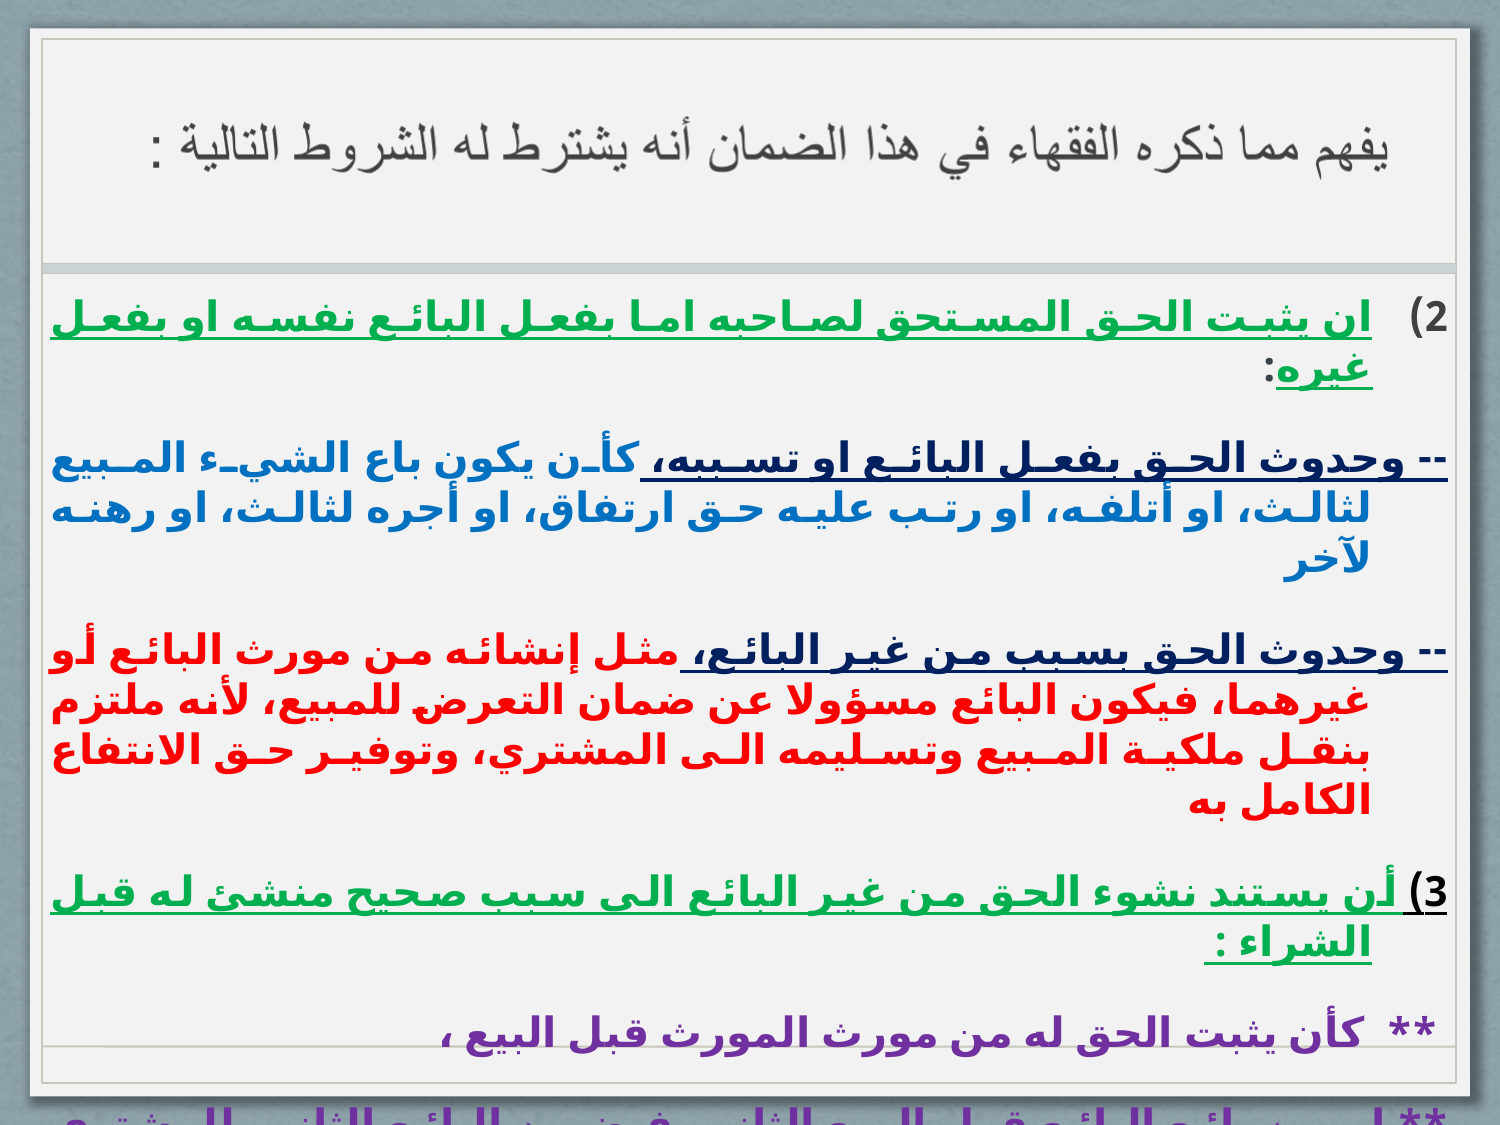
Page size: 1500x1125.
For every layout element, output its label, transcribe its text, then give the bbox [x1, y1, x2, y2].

list ان يثبت الحق المستحق لصاحبه اما بفعل البائع نفسه او بفعل غيره: -- وحدوث الحق بفعل البائع او تسببه، كأن يكون باع الشيء المبيع لثالث، او أتلفه، او رتب عليه حق ارتفاق، او أجره لثالث، او رهنه لآخر -- وحدوث الحق بسبب من غير البائع، مثل إنشائه من مورث البائع أو غيرهما، فيكون البائع مسؤولا عن ضمان التعرض للمبيع، لأنه ملتزم بنقل ملكية المبيع وتسليمه الى المشتري، وتوفير حق الانتفاع الكامل به 3) أن يستند نشوء الحق من غير البائع الى سبب صحيح منشئ له قبل الشراء : ** كأن يثبت الحق له من مورث المورث قبل البيع ، ** او من بائع البائع قبل البيع الثاني فيضمن البائع الثاني للمشتري ضمان استحقاق، ثم يرجع على بائعه الاول بالضمان. فإن كان استحقاق الحق من البائع نفسه، فيضمنه للمشتري، سواء كان تصرفه لثالث قد حصل قبل البيع او بعده [35, 281, 1463, 1090]
picture [113, 92, 1423, 217]
